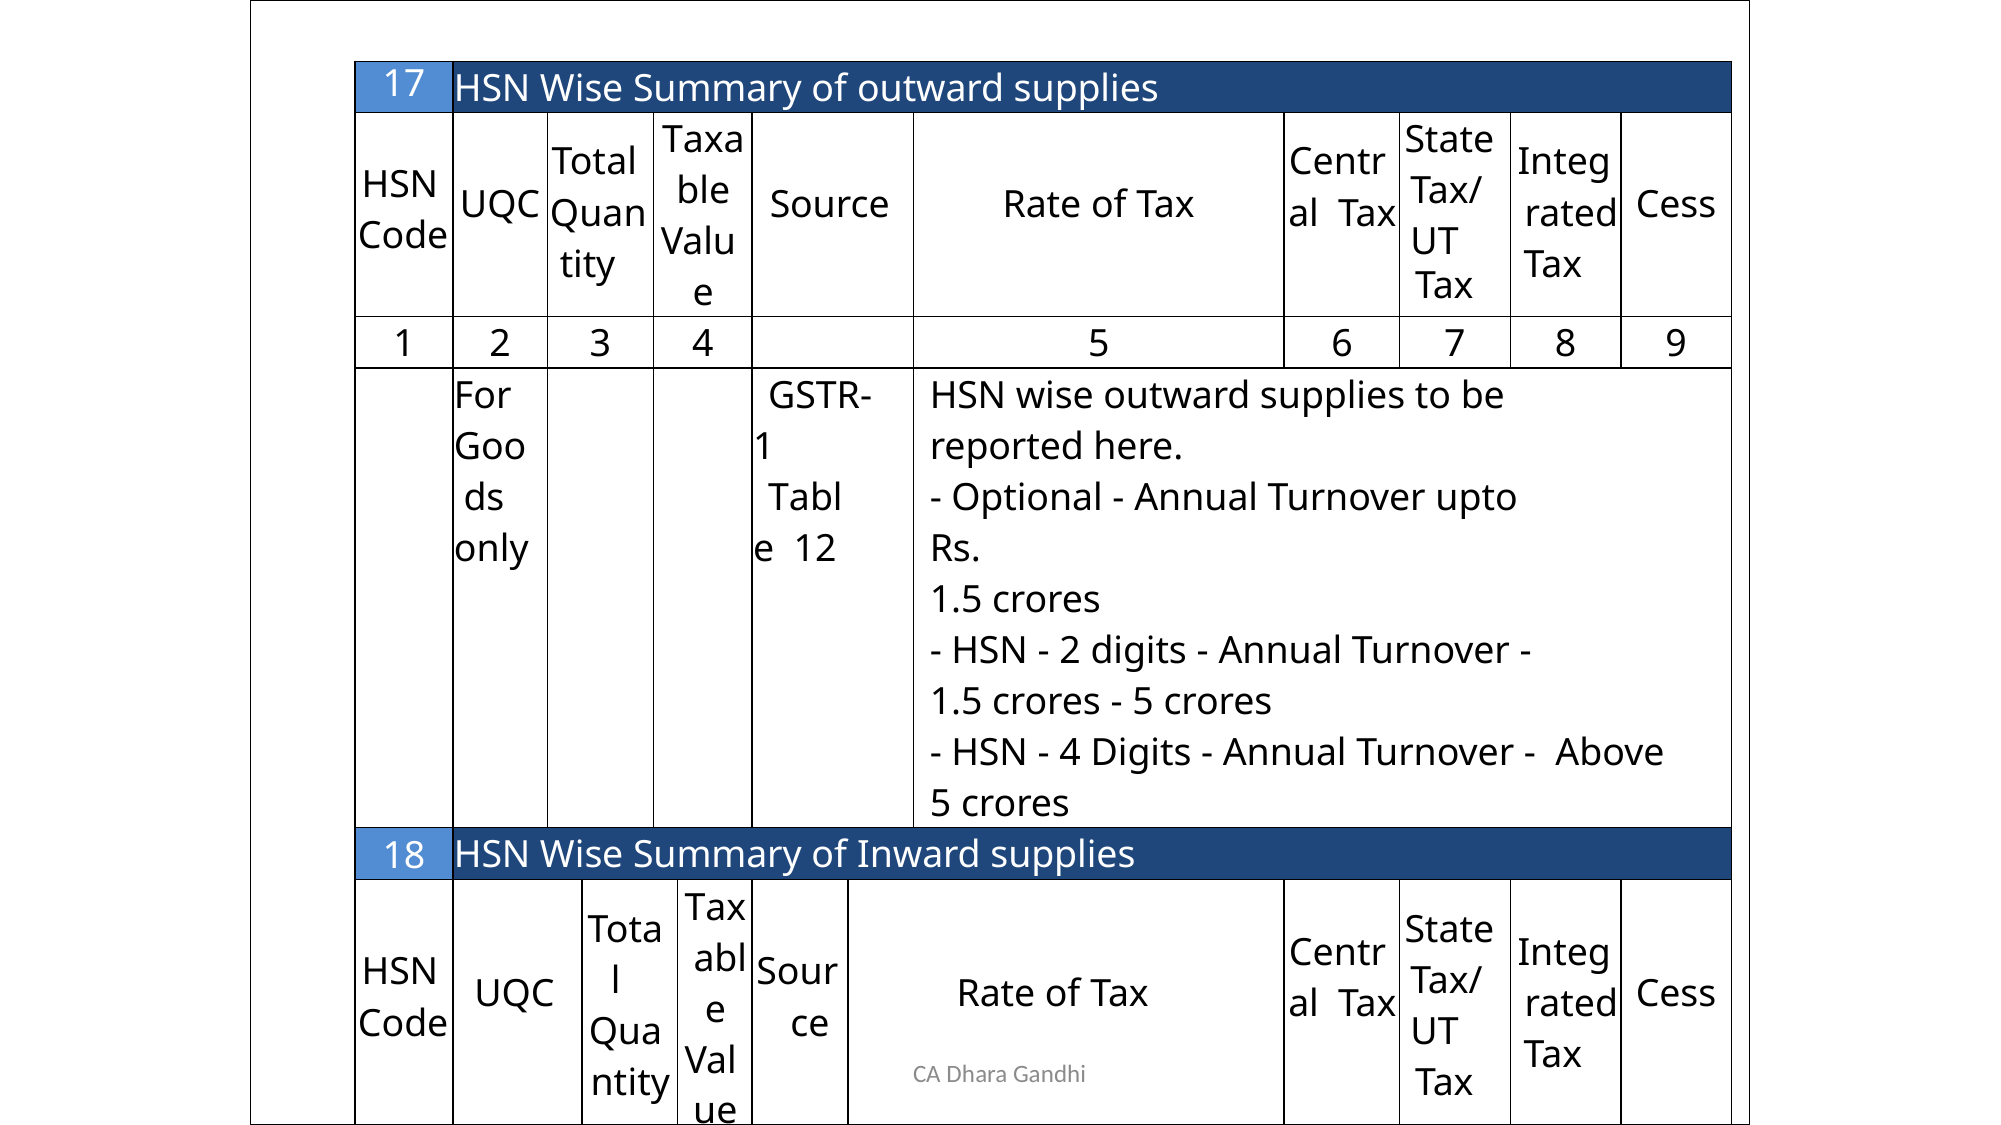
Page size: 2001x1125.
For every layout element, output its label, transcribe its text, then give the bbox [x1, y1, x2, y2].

footer CA Dhara Gandhi [662, 1042, 1338, 1103]
text_box [250, 0, 1750, 1125]
